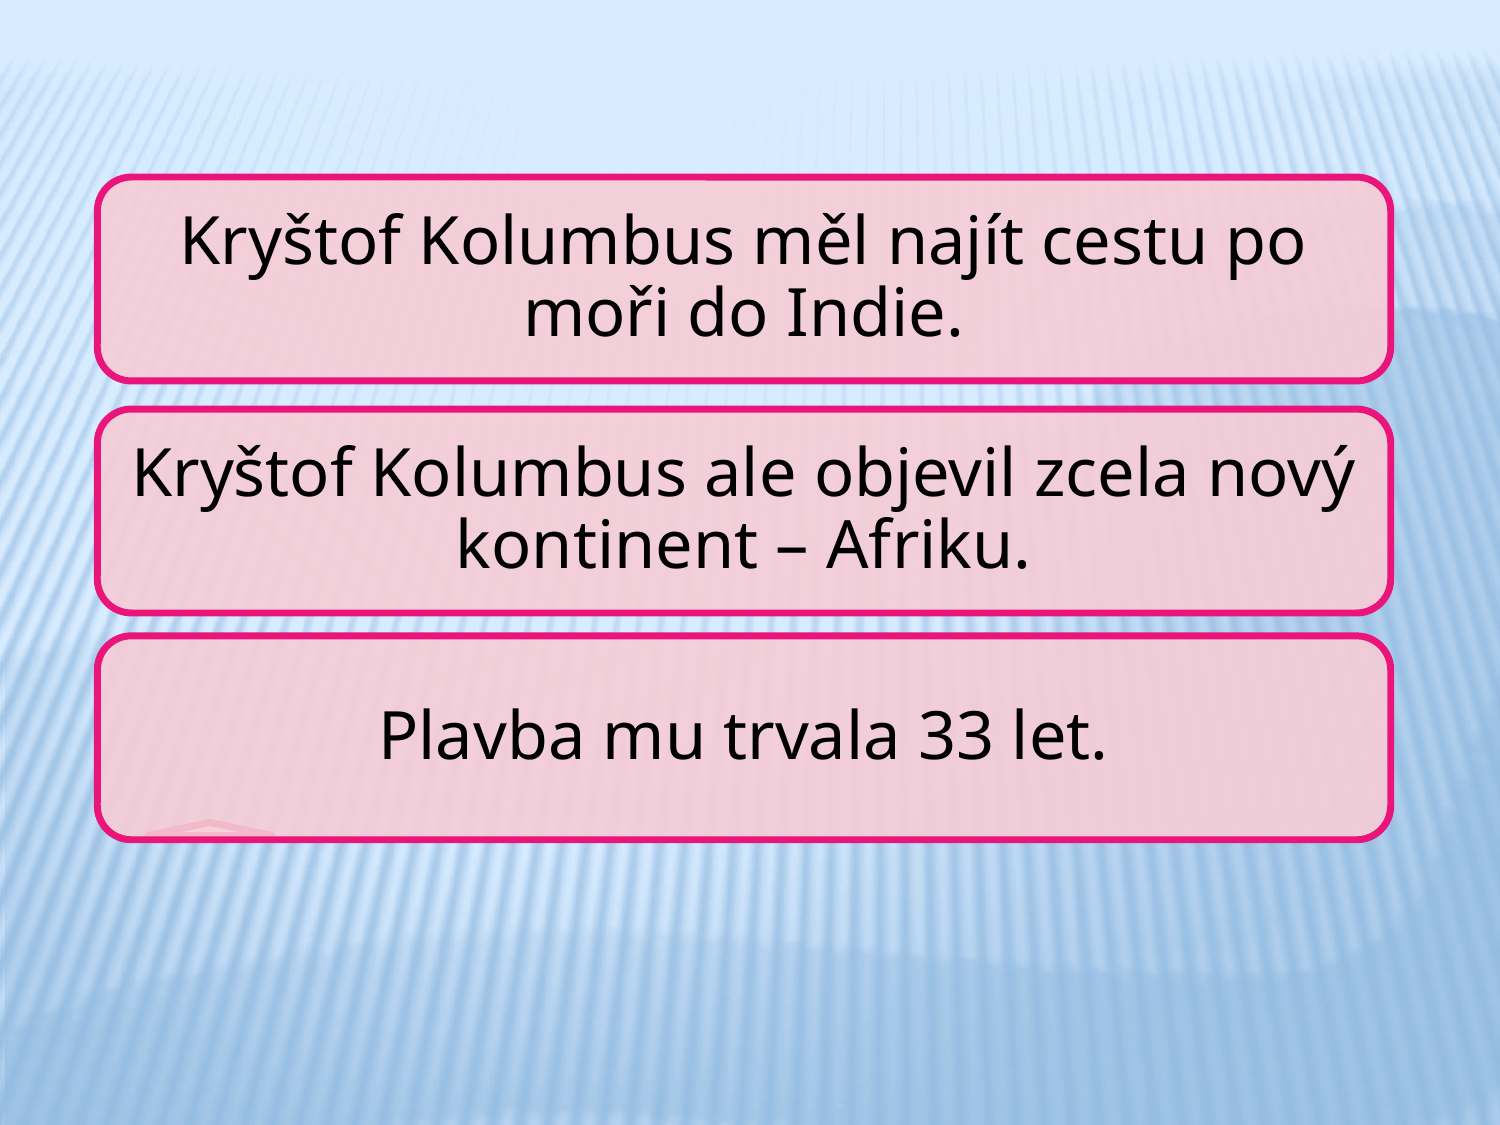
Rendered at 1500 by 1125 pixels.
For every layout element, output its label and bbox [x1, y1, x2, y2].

text_box [123, 89, 1365, 953]
